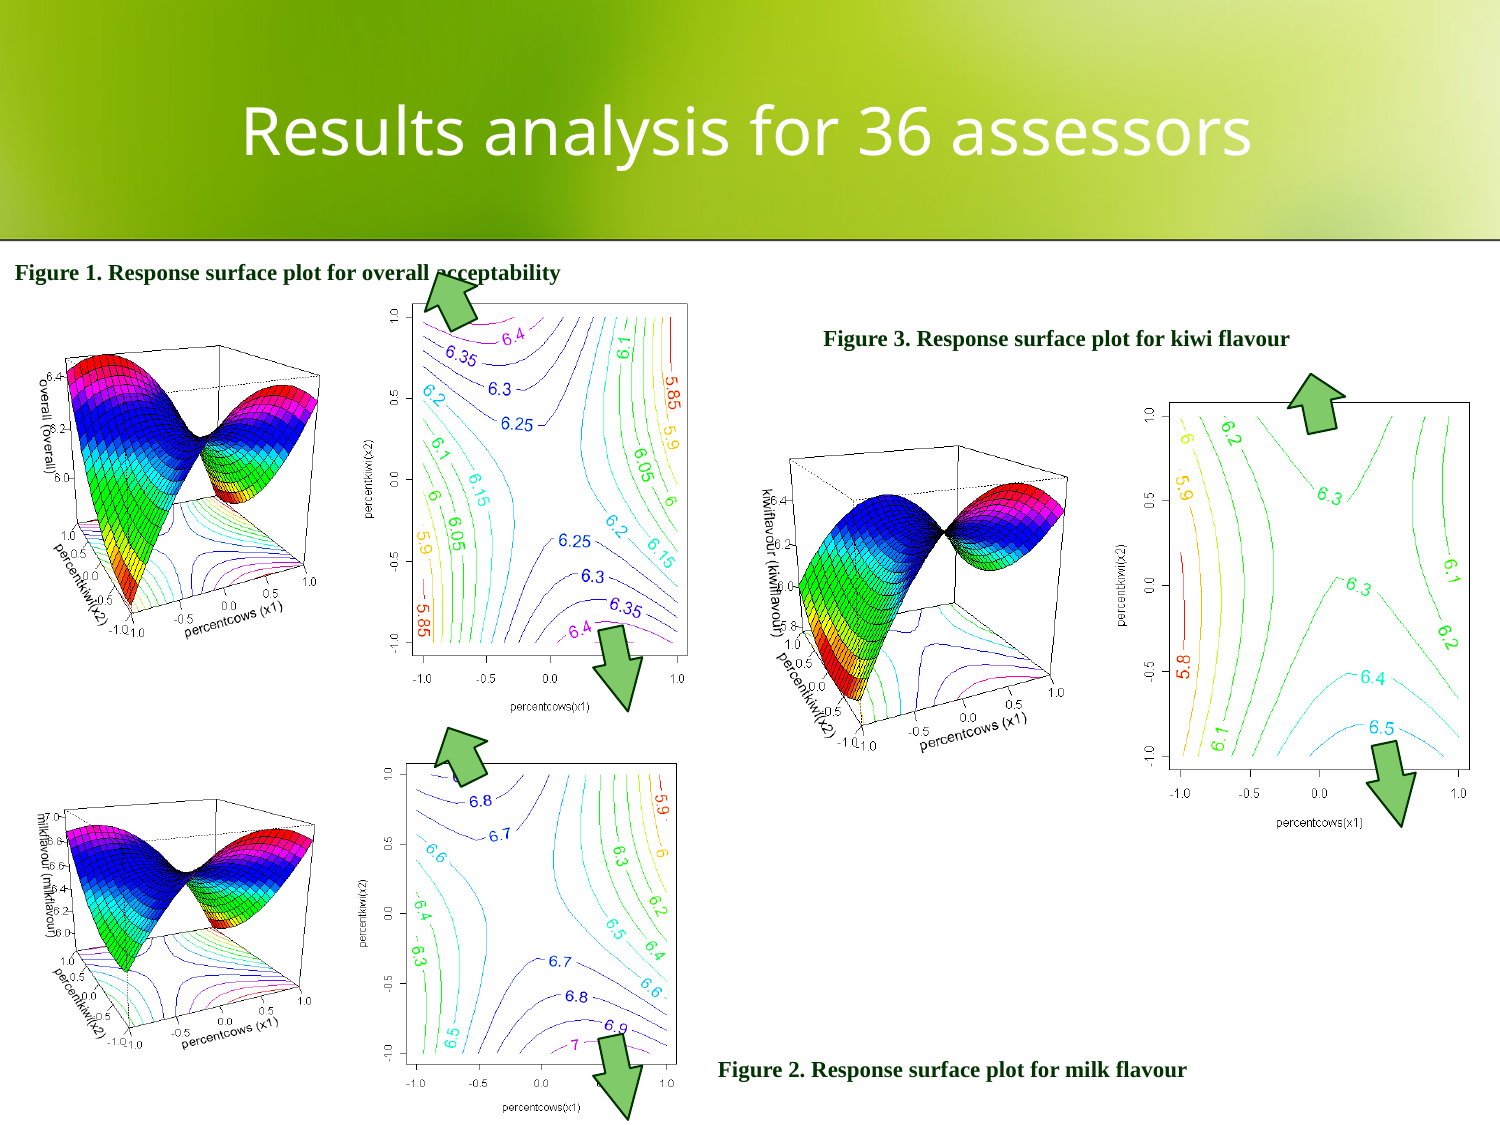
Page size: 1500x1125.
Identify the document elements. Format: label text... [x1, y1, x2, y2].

picture [0, 0, 1500, 1125]
title Results analysis for 36 assessors [58, 81, 1438, 176]
text_box Figure 3. Response surface plot for kiwi flavour [808, 316, 1407, 340]
text_box Figure 2. Response surface plot for milk flavour [707, 1046, 1301, 1090]
